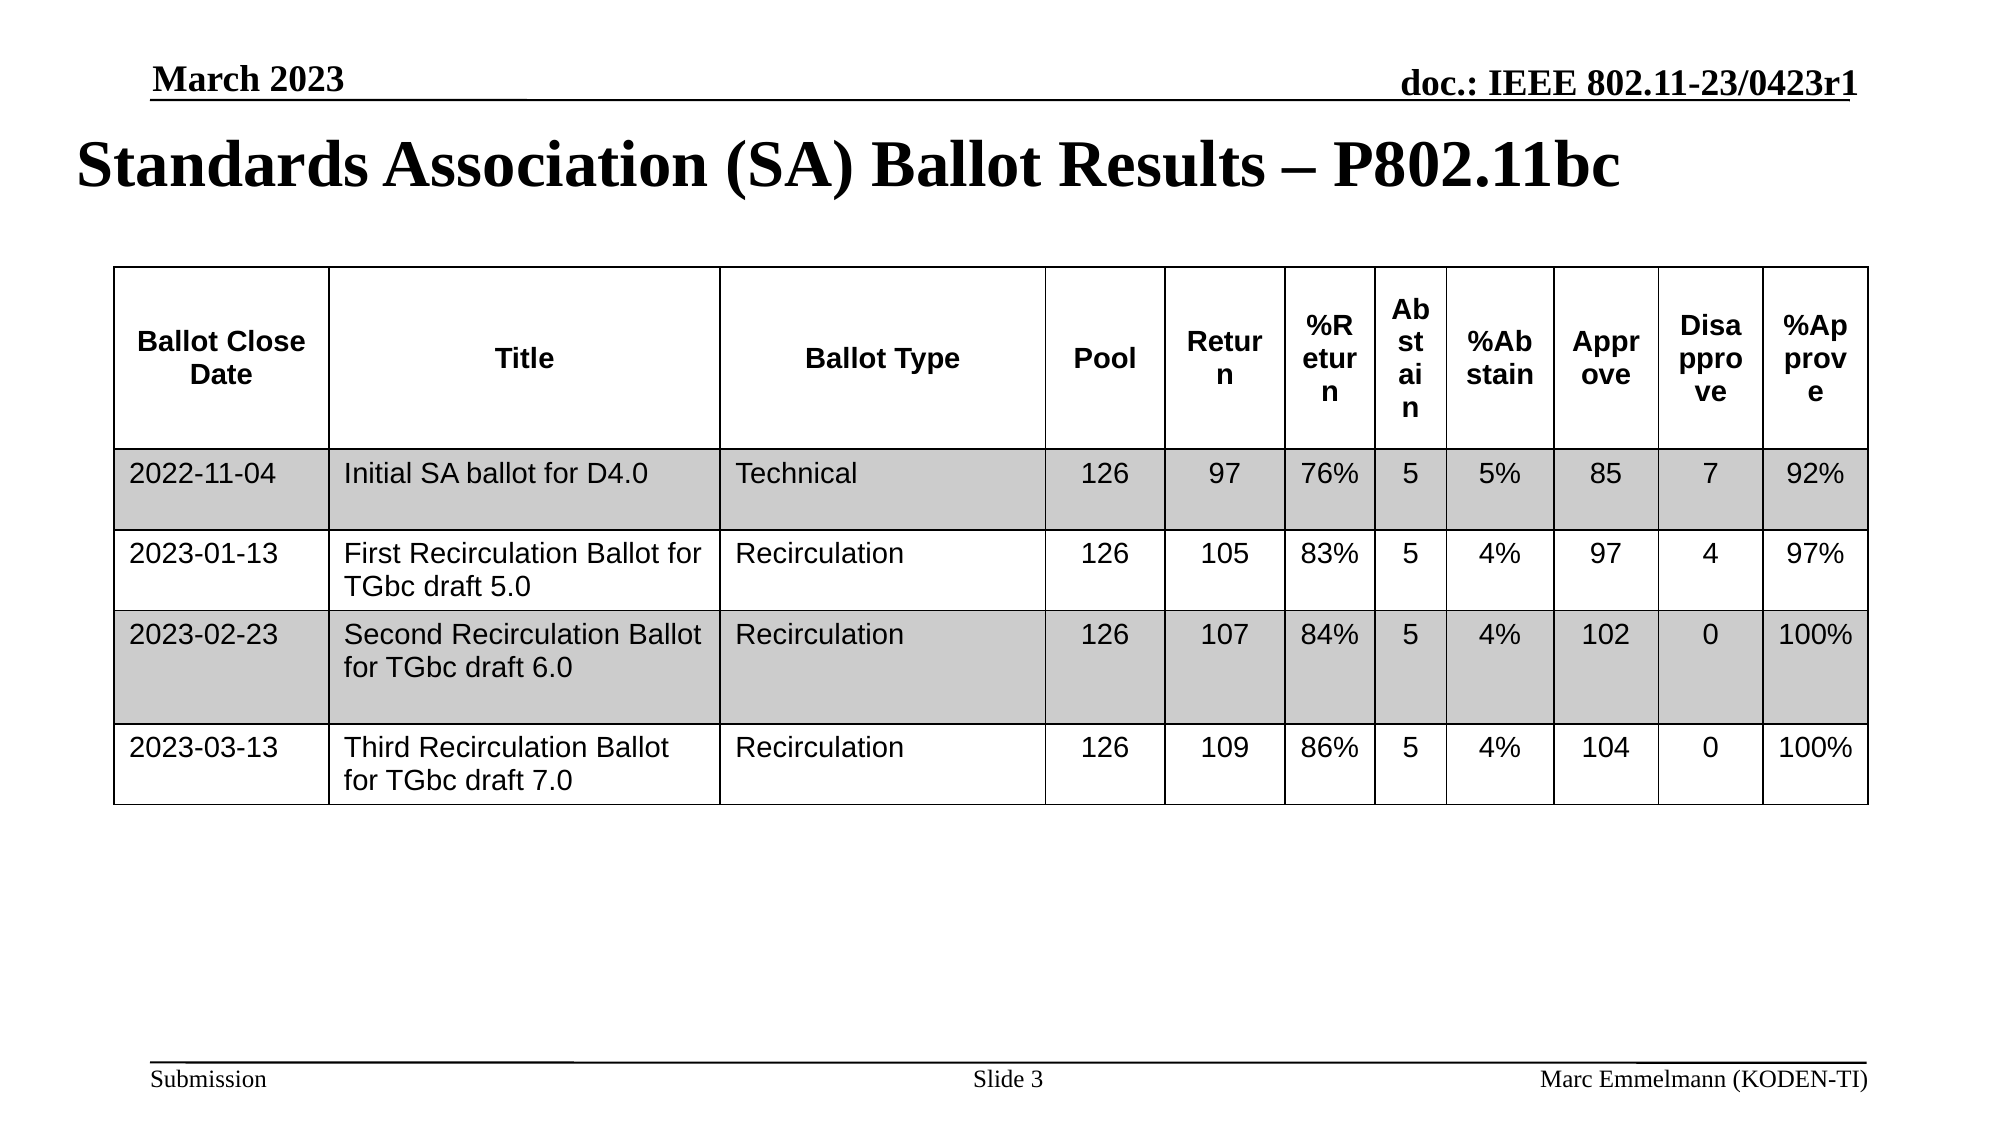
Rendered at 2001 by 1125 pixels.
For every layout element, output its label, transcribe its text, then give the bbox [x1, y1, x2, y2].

table_cell Recirculation [721, 611, 1045, 723]
table_header Title [330, 268, 719, 448]
table_cell 102 [1555, 611, 1658, 723]
table_cell 126 [1046, 531, 1164, 610]
table_header Ballot Close Date [115, 268, 328, 448]
table_header Ballot Type [721, 268, 1045, 448]
table_cell 84% [1286, 611, 1374, 723]
table_cell 100% [1764, 611, 1867, 723]
table_cell 104 [1555, 725, 1658, 804]
table_header Abstain [1376, 268, 1446, 448]
table_cell 2023-01-13 [115, 531, 328, 610]
table_cell 2022-11-04 [115, 450, 328, 529]
table_cell Second Recirculation Ballot for TGbc draft 6.0 [330, 611, 719, 723]
table_header %Approve [1764, 268, 1867, 448]
title Standards Association (SA) Ballot Results – P802.11bc [0, 112, 1700, 209]
table_cell 92% [1764, 450, 1867, 529]
table_header Pool [1046, 268, 1164, 448]
table_header %Return [1286, 268, 1374, 448]
table_cell 85 [1555, 450, 1658, 529]
table_cell 126 [1046, 611, 1164, 723]
footer Marc Emmelmann (KODEN-TI) [1171, 1061, 1869, 1093]
table_header %Abstain [1447, 268, 1553, 448]
table_cell 5 [1376, 531, 1446, 610]
table_cell 86% [1286, 725, 1374, 804]
table_cell 2023-02-23 [115, 611, 328, 723]
table_cell 100% [1764, 725, 1867, 804]
table_cell Initial SA ballot for D4.0 [330, 450, 719, 529]
table_cell 5 [1376, 611, 1446, 723]
table_cell 5 [1376, 450, 1446, 529]
table_cell 76% [1286, 450, 1374, 529]
table_cell First Recirculation Ballot for TGbc draft 5.0 [330, 531, 719, 610]
table_header Return [1166, 268, 1284, 448]
table_cell 126 [1046, 450, 1164, 529]
table_cell 107 [1166, 611, 1284, 723]
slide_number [152, 54, 563, 100]
table_cell 126 [1046, 725, 1164, 804]
table_cell 97% [1764, 531, 1867, 610]
table_cell 105 [1166, 531, 1284, 610]
table_cell 4% [1447, 725, 1553, 804]
table_cell 4 [1659, 531, 1762, 610]
table_cell 97 [1166, 450, 1284, 529]
table_cell 97 [1555, 531, 1658, 610]
table_header Disapprove [1659, 268, 1762, 448]
table_cell 0 [1659, 611, 1762, 723]
table_cell 109 [1166, 725, 1284, 804]
table_cell Recirculation [721, 725, 1045, 804]
table_cell Technical [721, 450, 1045, 529]
table_cell 5 [1376, 725, 1446, 804]
table_cell 2023-03-13 [115, 725, 328, 804]
slide_number Slide 3 [950, 1061, 1067, 1123]
table_cell 0 [1659, 725, 1762, 804]
table_cell Third Recirculation Ballot for TGbc draft 7.0 [330, 725, 719, 804]
table_cell Recirculation [721, 531, 1045, 610]
table_cell 4% [1447, 531, 1553, 610]
table_cell 83% [1286, 531, 1374, 610]
table_cell 5% [1447, 450, 1553, 529]
table_cell 4% [1447, 611, 1553, 723]
table_cell 7 [1659, 450, 1762, 529]
table_header Approve [1555, 268, 1658, 448]
